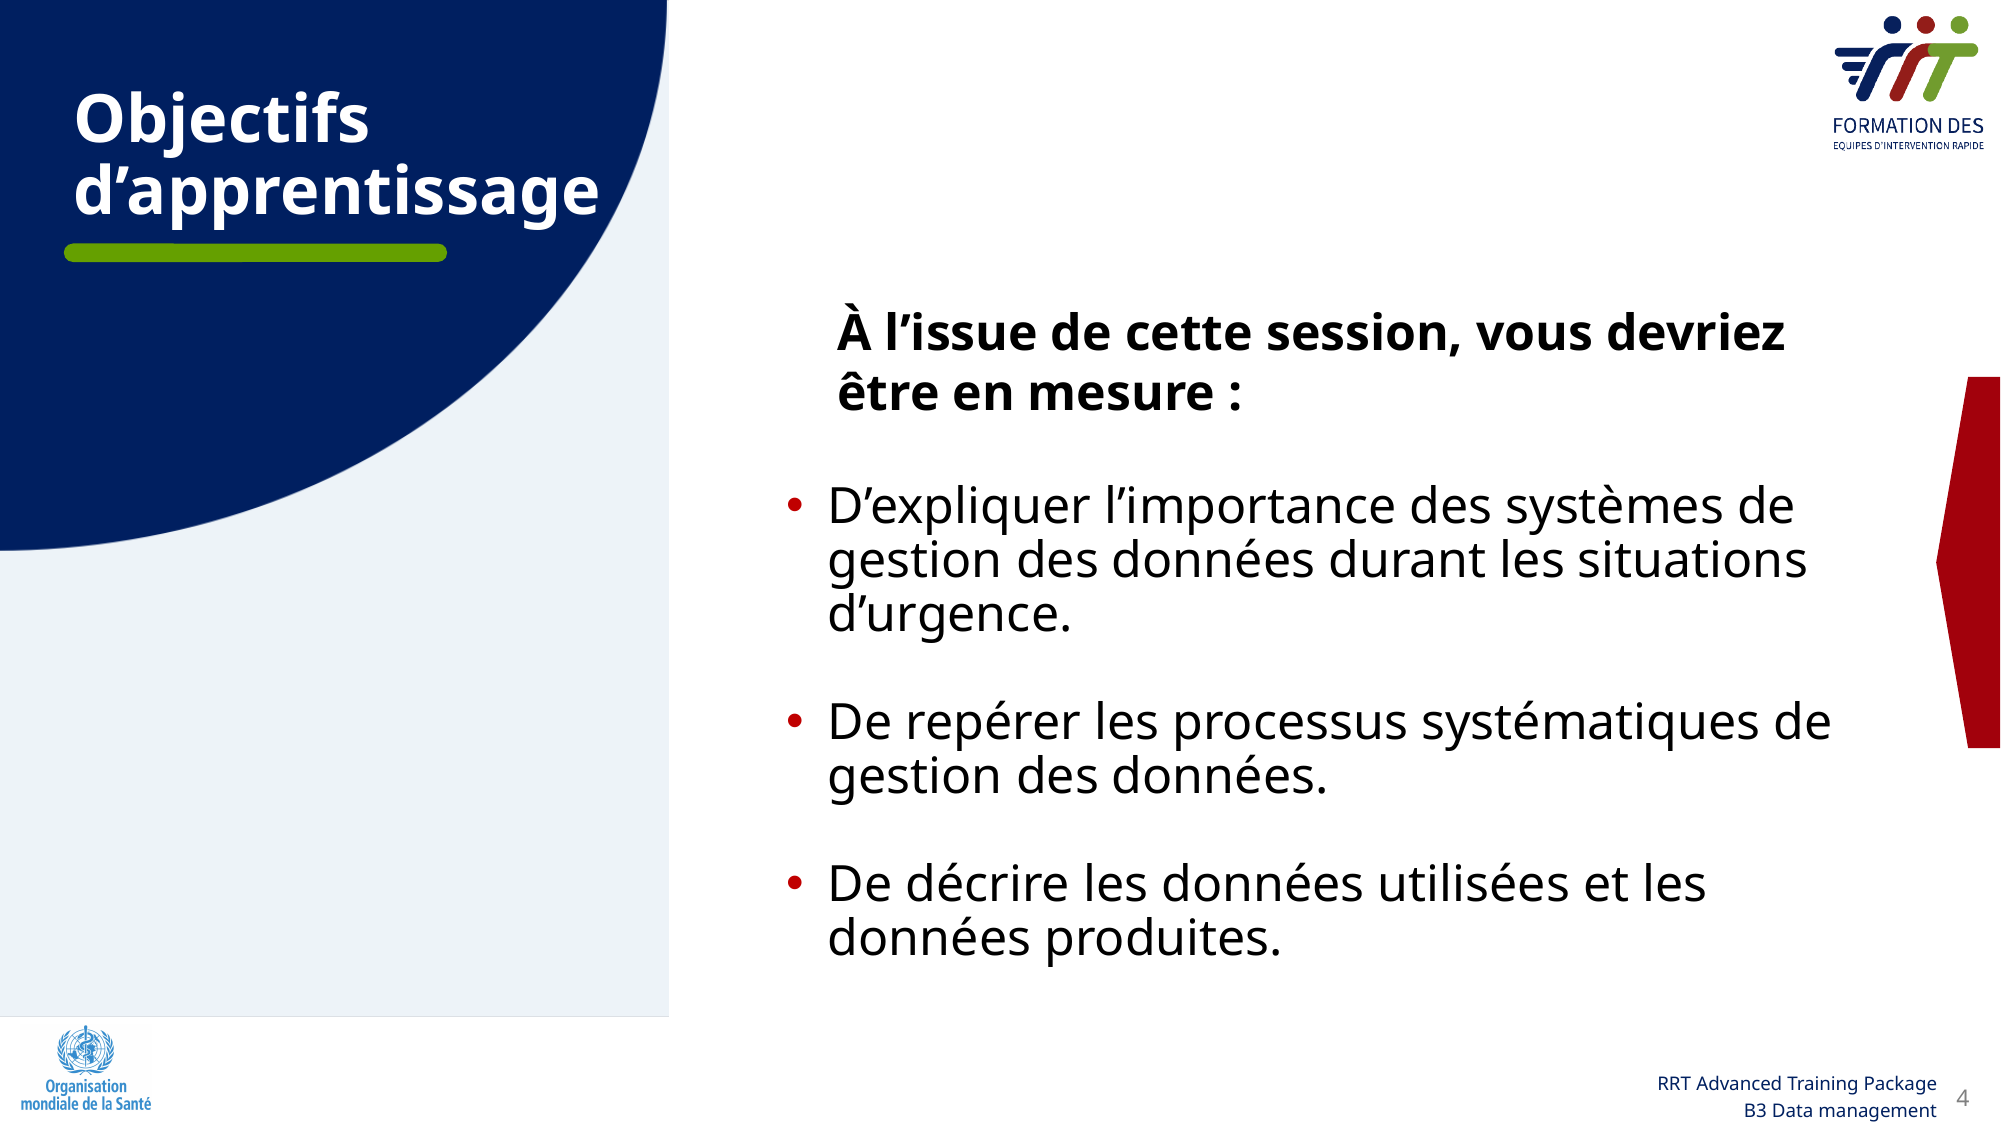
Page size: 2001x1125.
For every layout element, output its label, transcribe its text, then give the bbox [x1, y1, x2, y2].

picture [20, 1024, 152, 1111]
picture [0, 0, 669, 1018]
text_box Objectifs d’apprentissage [58, 77, 622, 252]
picture [1833, 15, 1984, 151]
text_box À l’issue de cette session, vous devriez être en mesure : D’expliquer l’importance des systèmes de gestion des données durant les situations d’urgence. De repérer les processus systématiques de gestion des données. De décrire les données utilisées et les données produites. [747, 292, 1904, 1037]
